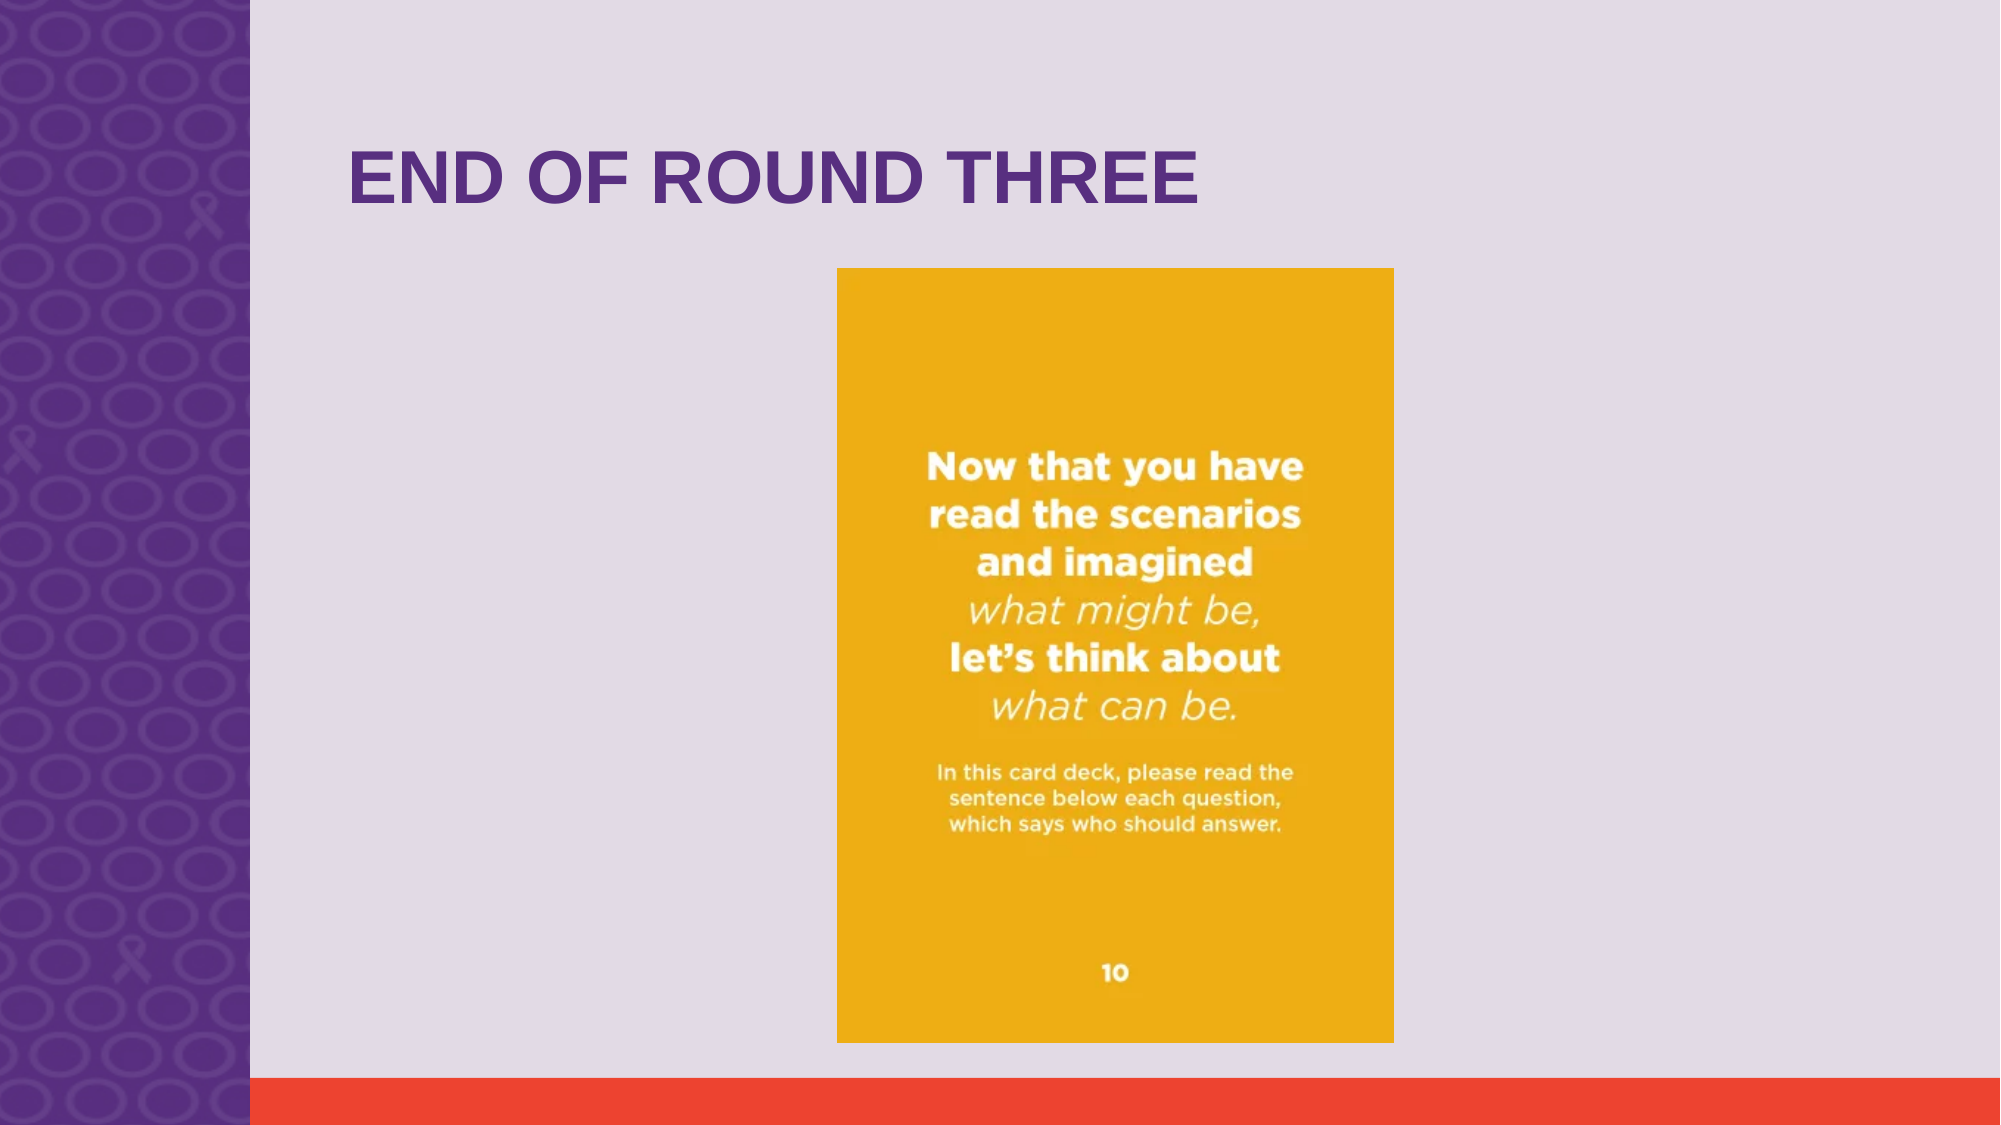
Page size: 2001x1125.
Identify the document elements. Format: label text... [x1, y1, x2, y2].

picture [0, 0, 250, 1125]
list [837, 268, 1394, 1043]
title END OF ROUND THREE [332, 96, 1899, 228]
